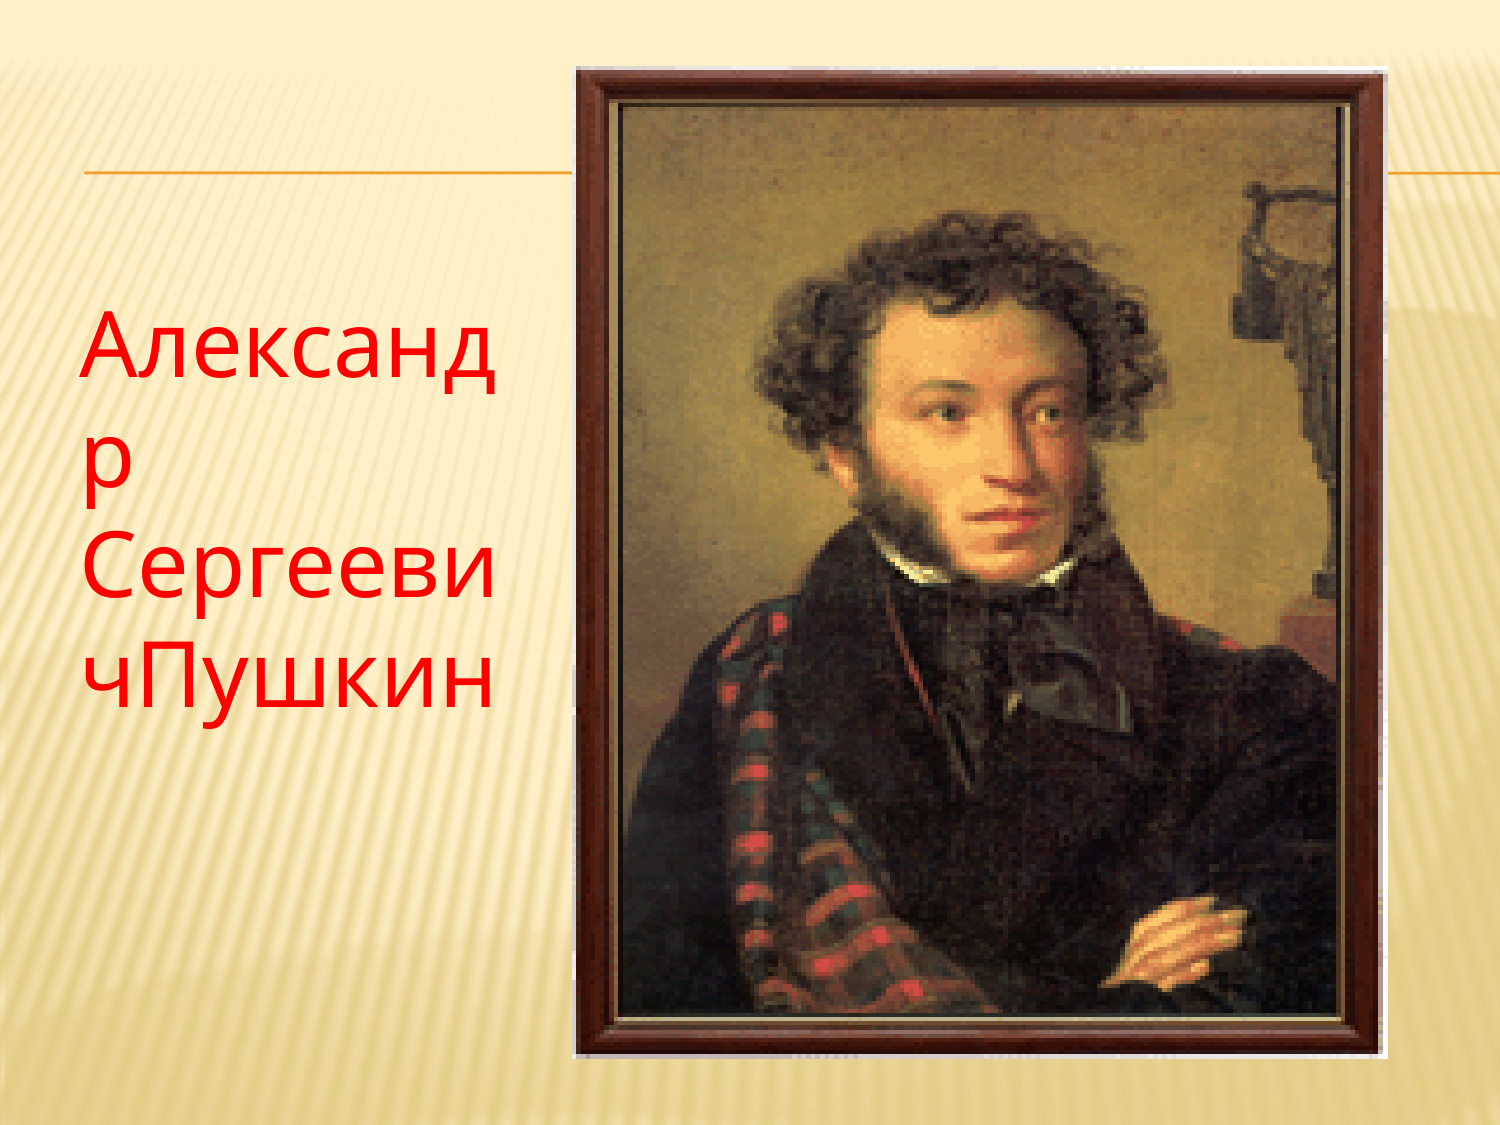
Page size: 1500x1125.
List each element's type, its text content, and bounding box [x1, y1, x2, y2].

text_box Александр СергеевичПушкин [64, 278, 538, 734]
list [572, 65, 1389, 1059]
